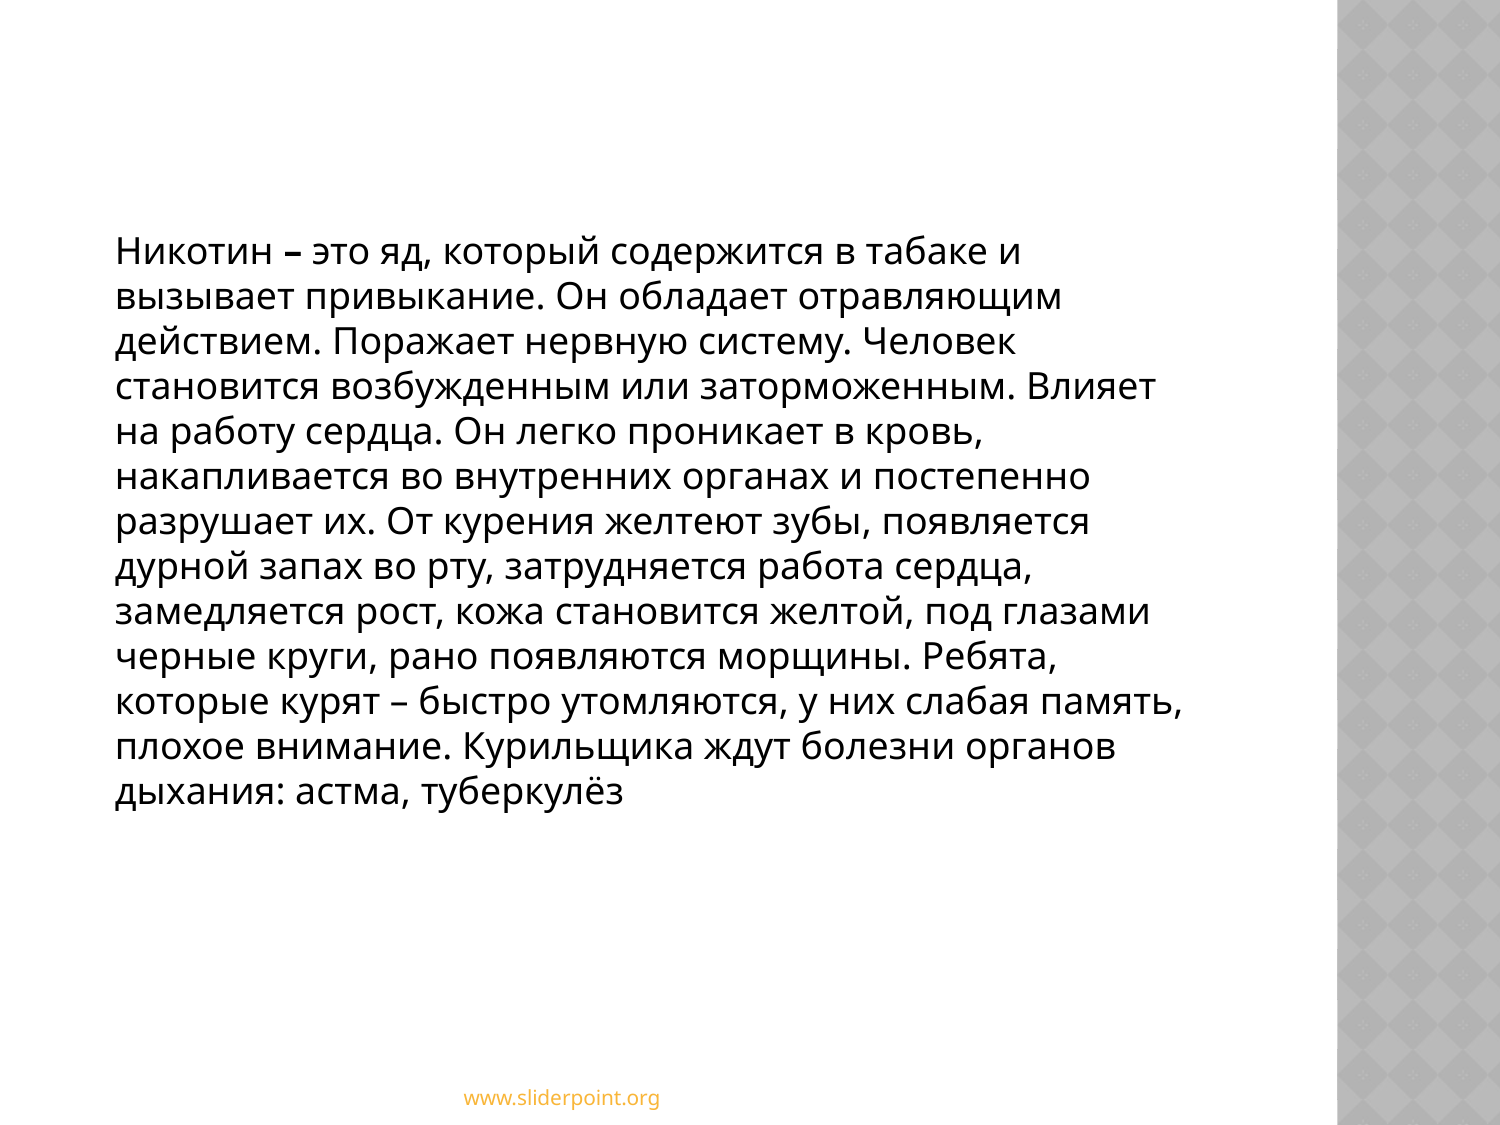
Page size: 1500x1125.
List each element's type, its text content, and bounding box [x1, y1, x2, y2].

footer www.sliderpoint.org [75, 1075, 675, 1114]
text_box Никотин – это яд, который содержится в табаке и вызывает привыкание. Он обладает отравляющим действием. Поражает нервную систему. Человек становится возбужденным или заторможенным. Влияет на работу сердца. Он легко проникает в кровь, накапливается во внутренних органах и постепенно разрушает их. От курения желтеют зубы, появляется дурной запах во рту, затрудняется работа сердца, замедляется рост, кожа становится желтой, под глазами черные круги, рано появляются морщины. Ребята, которые курят – быстро утомляются, у них слабая память, плохое внимание. Курильщика ждут болезни органов дыхания: астма, туберкулёз [100, 219, 1223, 820]
